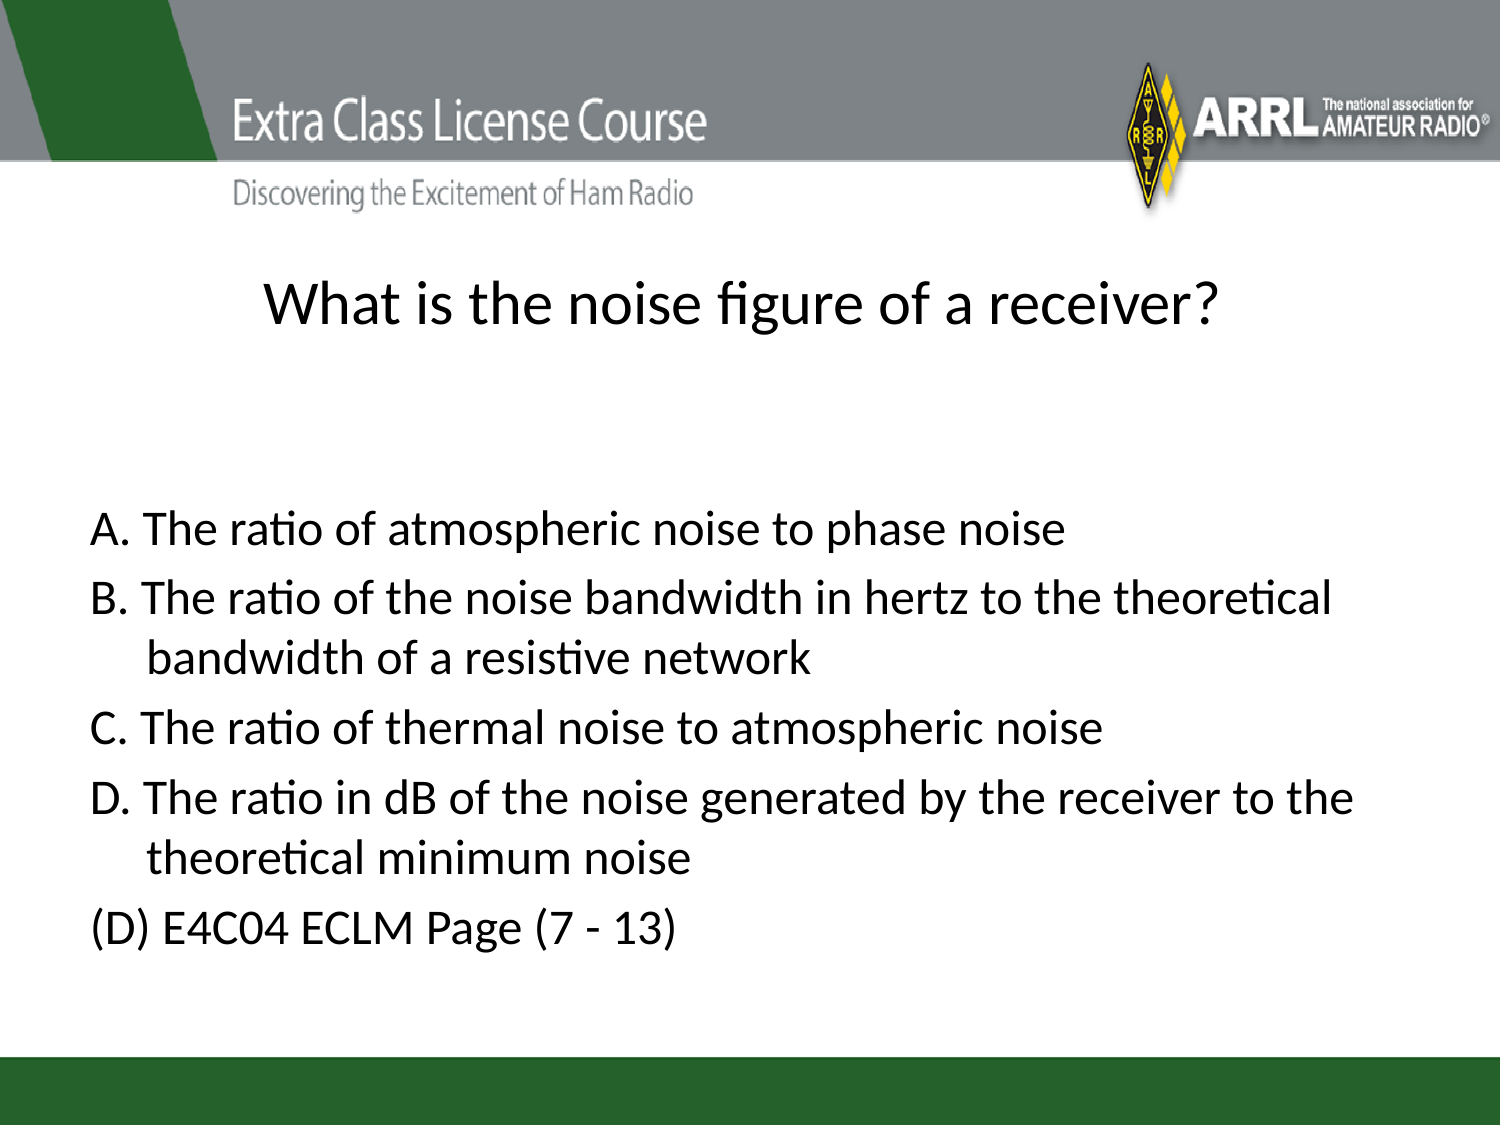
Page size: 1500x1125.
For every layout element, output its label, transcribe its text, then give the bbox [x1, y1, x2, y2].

picture [0, 0, 1500, 1125]
title What is the noise figure of a receiver? [75, 254, 1425, 435]
list A. The ratio of atmospheric noise to phase noise B. The ratio of the noise bandwidth in hertz to the theoretical bandwidth of a resistive network C. The ratio of thermal noise to atmospheric noise D. The ratio in dB of the noise generated by the receiver to the theoretical minimum noise (D) E4C04 ECLM Page (7 - 13) [75, 487, 1425, 1005]
